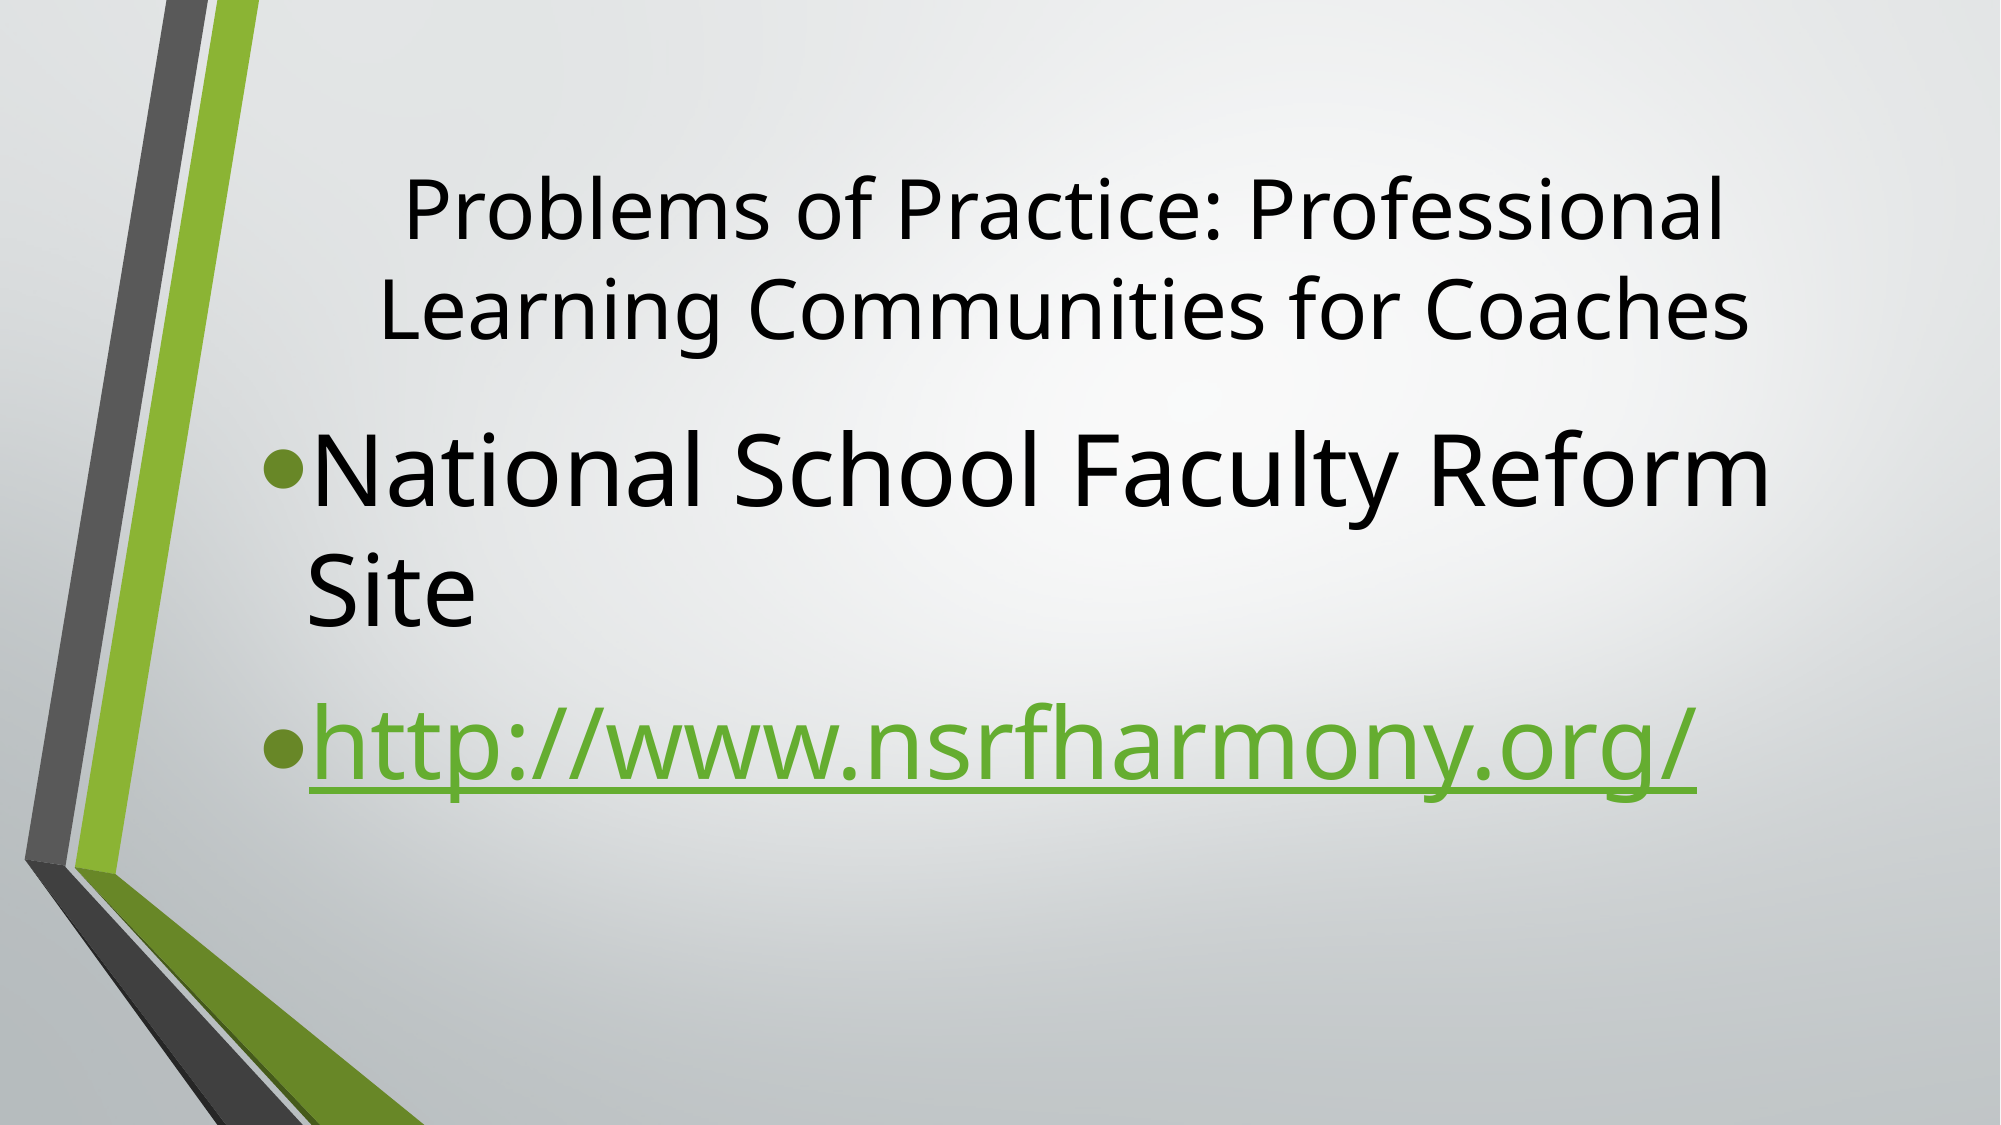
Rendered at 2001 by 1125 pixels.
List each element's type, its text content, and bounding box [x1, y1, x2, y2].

title Problems of Practice: Professional Learning Communities for Coaches [243, 112, 1887, 400]
list National School Faculty Reform Site http://www.nsrfharmony.org/ [243, 437, 1887, 950]
